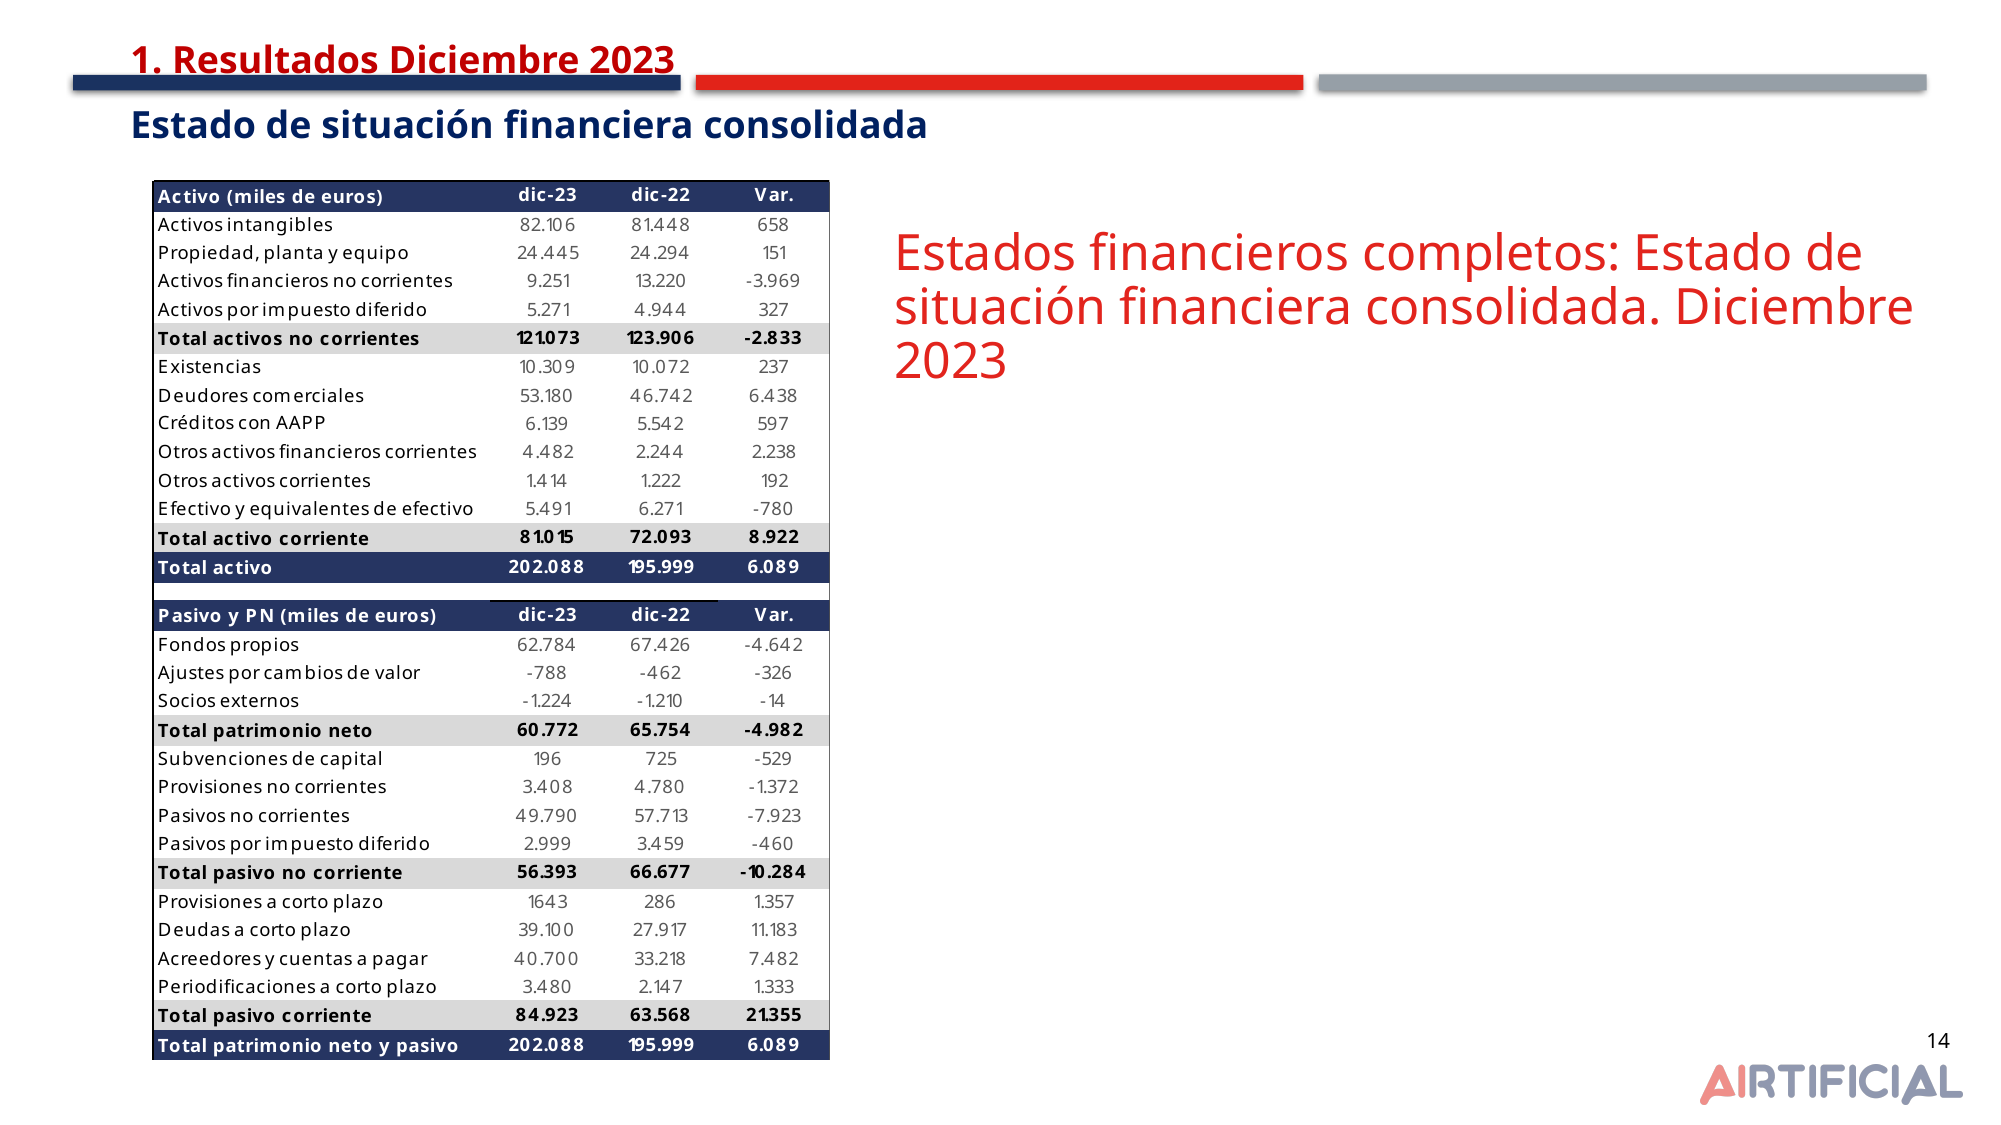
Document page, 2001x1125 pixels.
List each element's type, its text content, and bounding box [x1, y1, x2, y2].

text_box 14 [1918, 1020, 1974, 1064]
text_box 1. Resultados Diciembre 2023 [122, 33, 1531, 120]
text_box Estado de situación financiera consolidada [122, 84, 1097, 170]
text_box Estados financieros completos: Estado de situación financiera consolidada. Diciembre 2023 [886, 233, 1948, 383]
picture [151, 180, 832, 1062]
